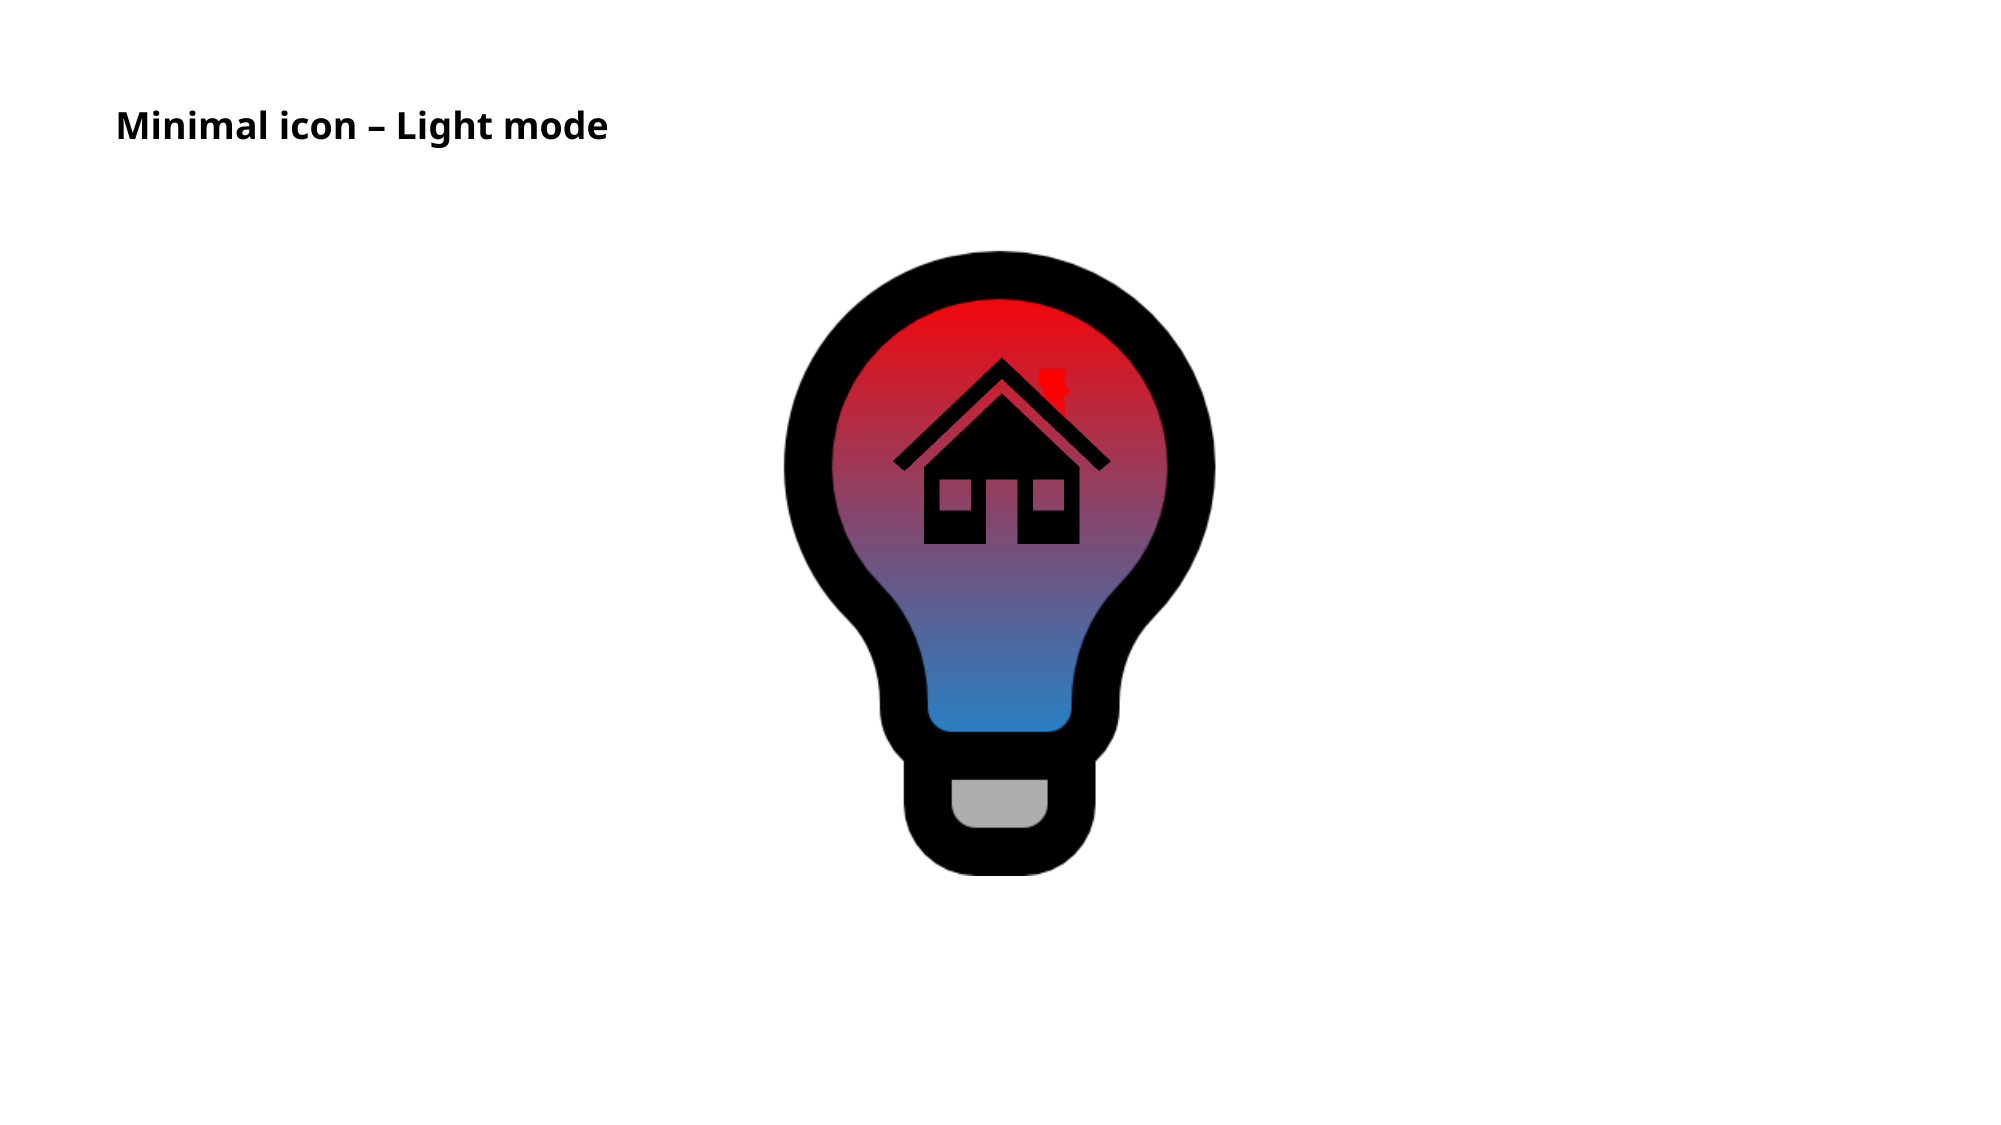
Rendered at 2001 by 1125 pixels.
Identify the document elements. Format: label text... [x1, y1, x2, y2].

text_box Minimal icon – Light mode [100, 94, 792, 155]
picture [781, 248, 1219, 877]
